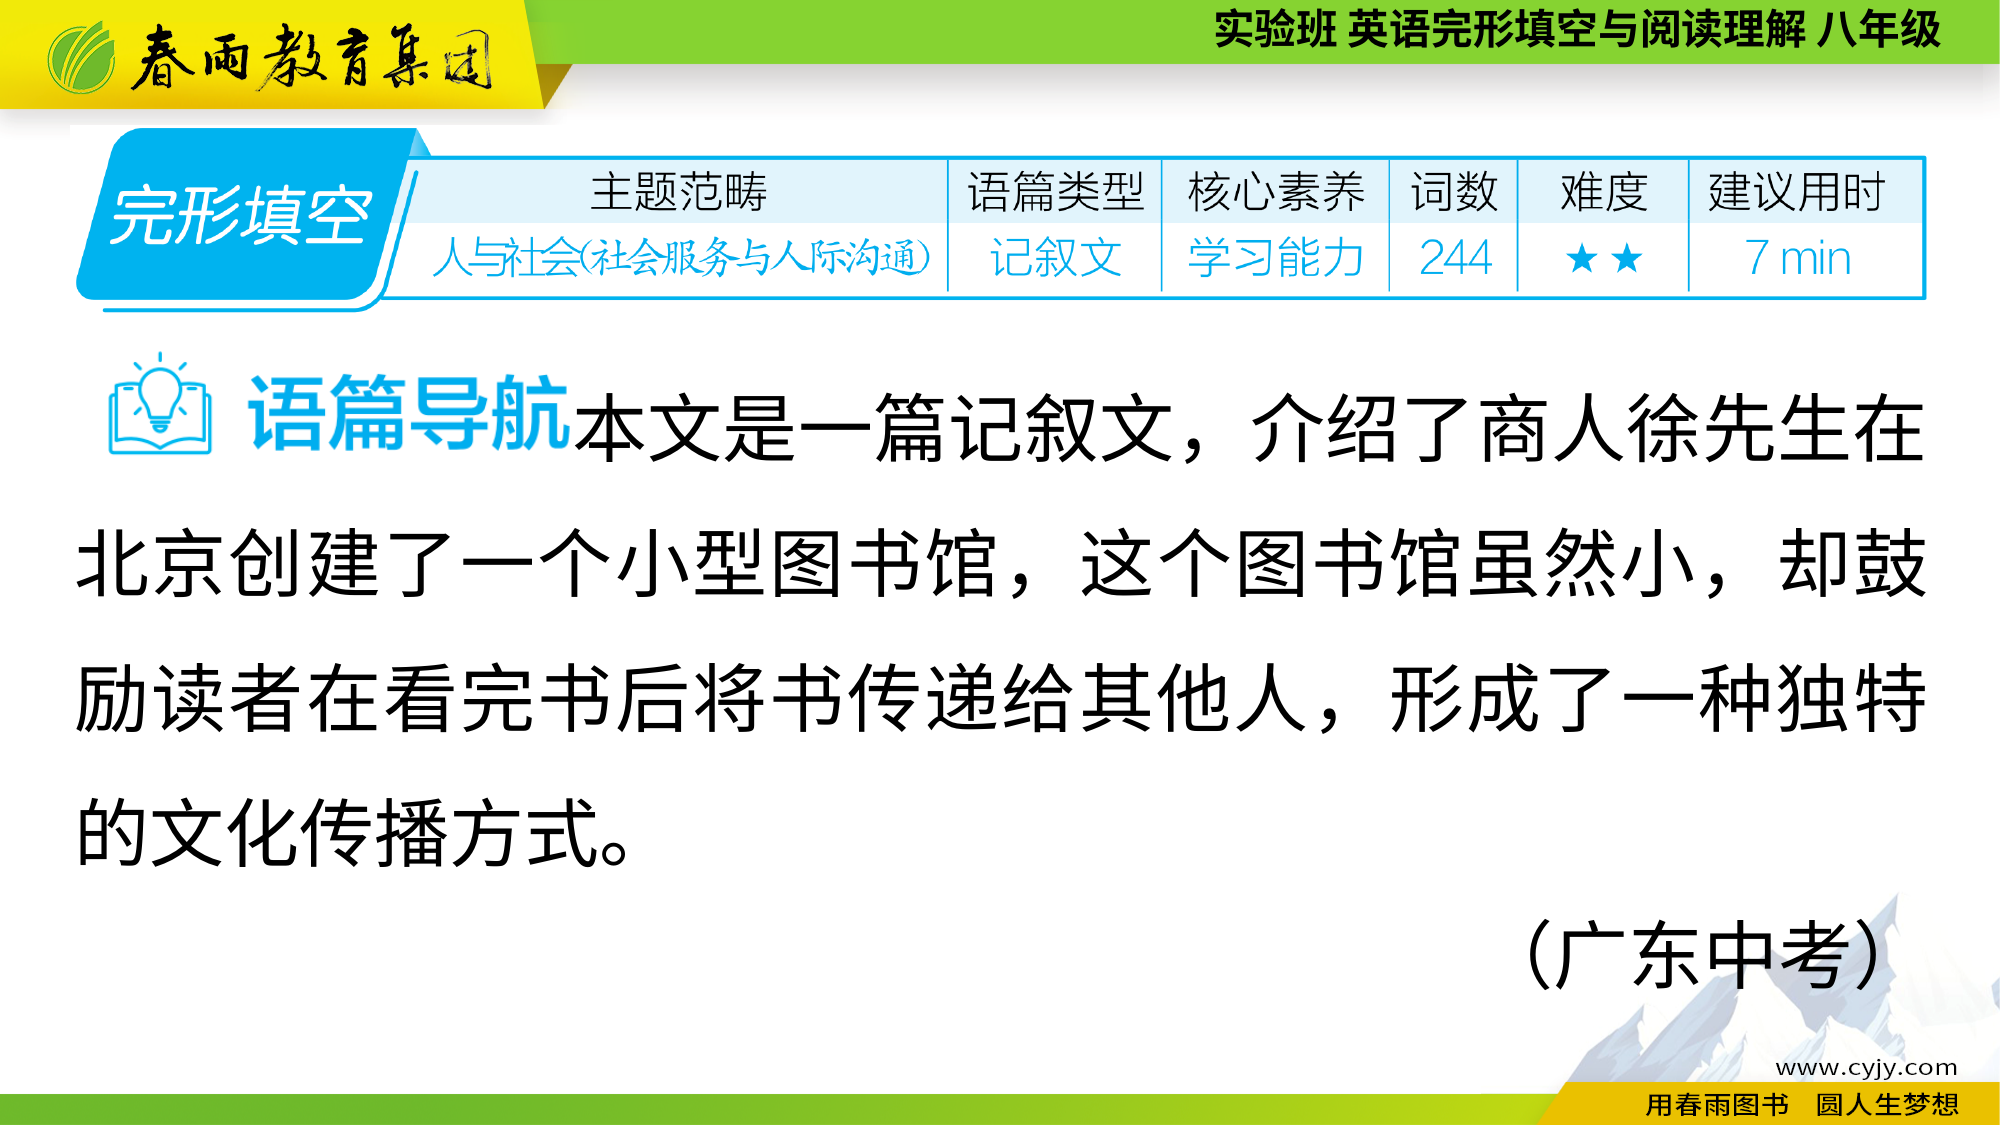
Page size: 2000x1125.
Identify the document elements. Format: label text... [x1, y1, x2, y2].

list 本文是一篇记叙文，介绍了商人徐先生在北京创建了一个小型图书馆，这个图书馆虽然小，却鼓励读者在看完书后将书传递给其他人，形成了一种独特的文化传播方式。 [59, 329, 1944, 856]
picture [0, 0, 2000, 1125]
text_box （广东中考） [59, 856, 1944, 1007]
